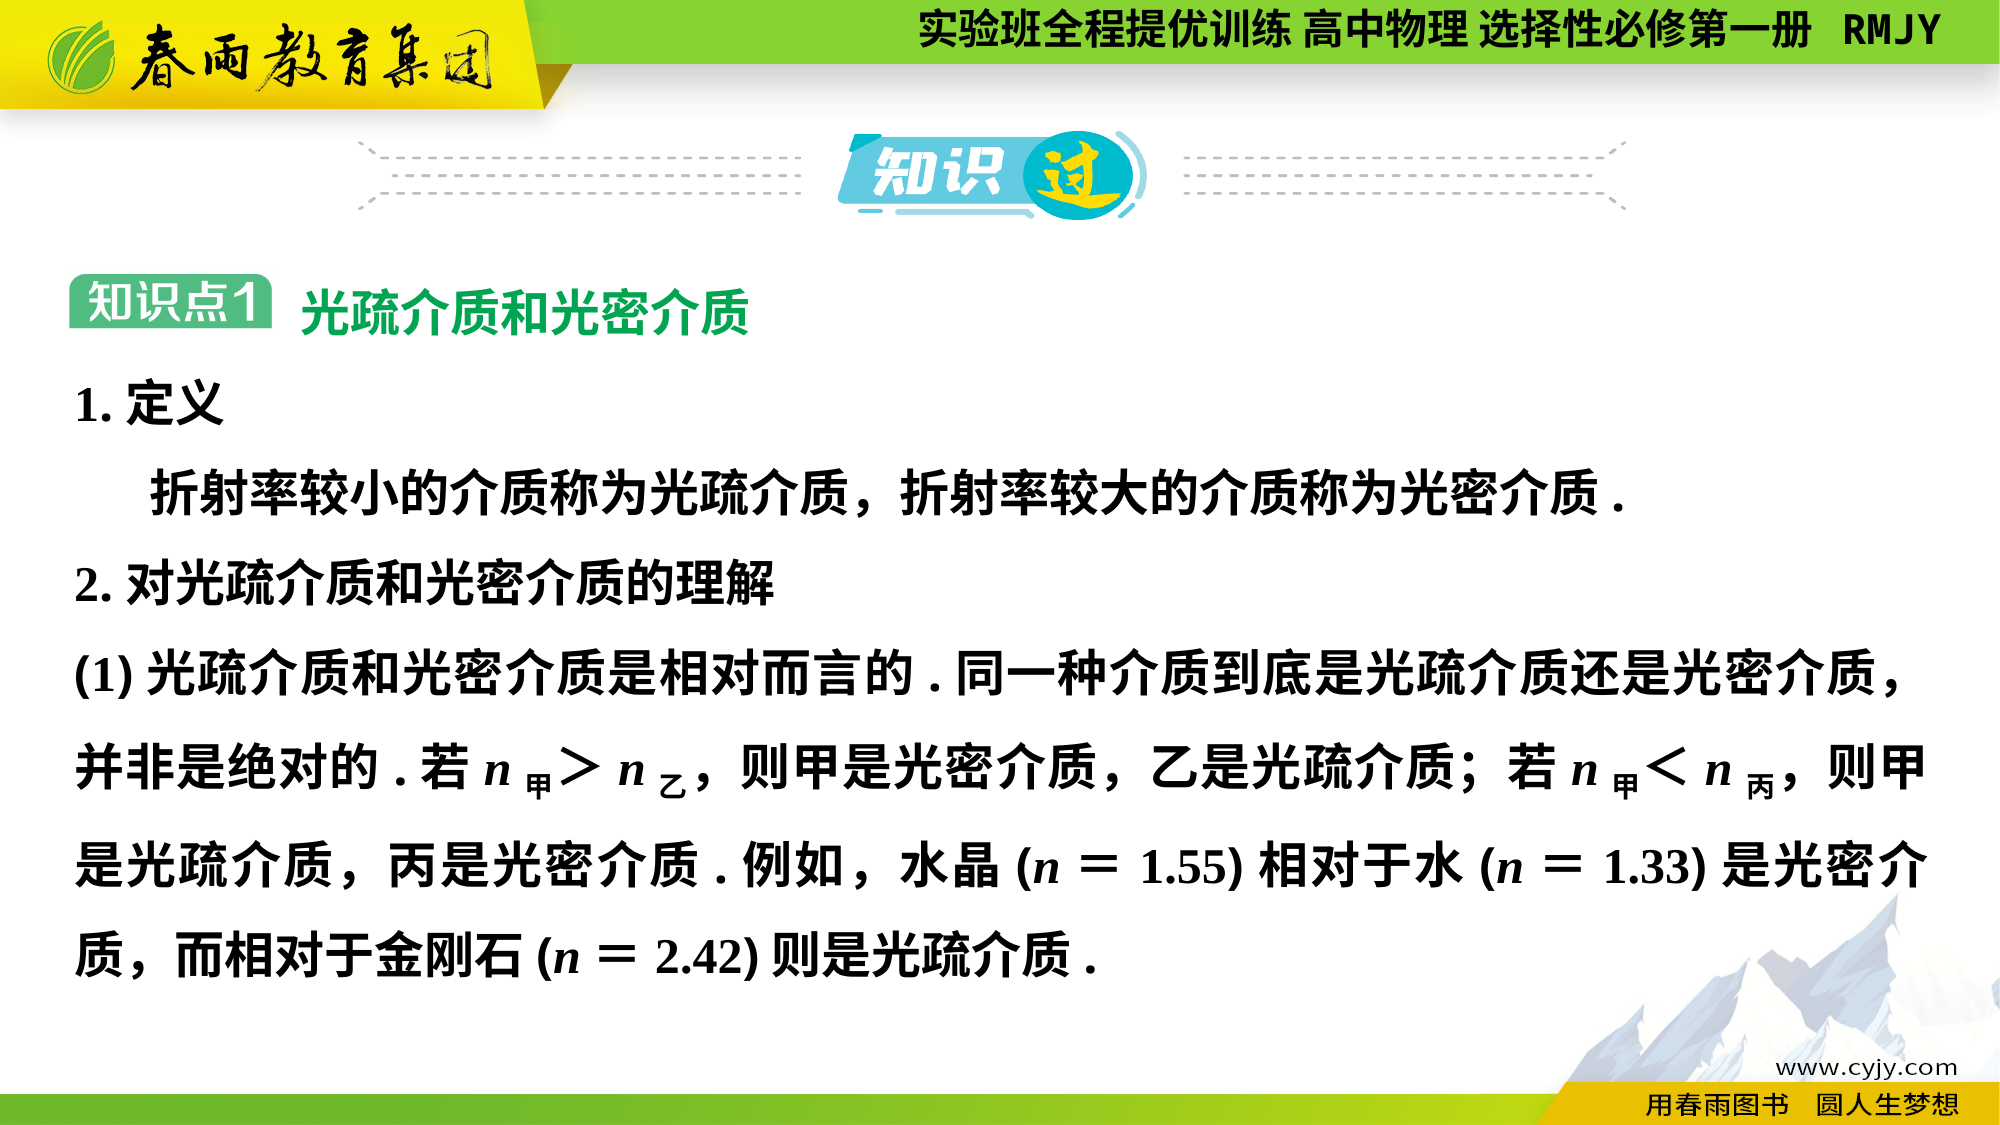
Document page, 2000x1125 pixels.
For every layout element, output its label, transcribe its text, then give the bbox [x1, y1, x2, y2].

picture [0, 0, 2000, 1125]
list 光疏介质和光密介质 1.定义 折射率较小的介质称为光疏介质，折射率较大的介质称为光密介质. 2.对光疏介质和光密介质的理解 (1)光疏介质和光密介质是相对而言的.同一种介质到底是光疏介质还是光密介质，并非是绝对的.若n甲＞n乙，则甲是光密介质，乙是光疏介质；若n甲＜n丙，则甲是光疏介质，丙是光密介质.例如，水晶(n＝1.55)相对于水(n＝1.33)是光密介质，而相对于金刚石(n＝2.42)则是光疏介质. [59, 243, 1944, 986]
